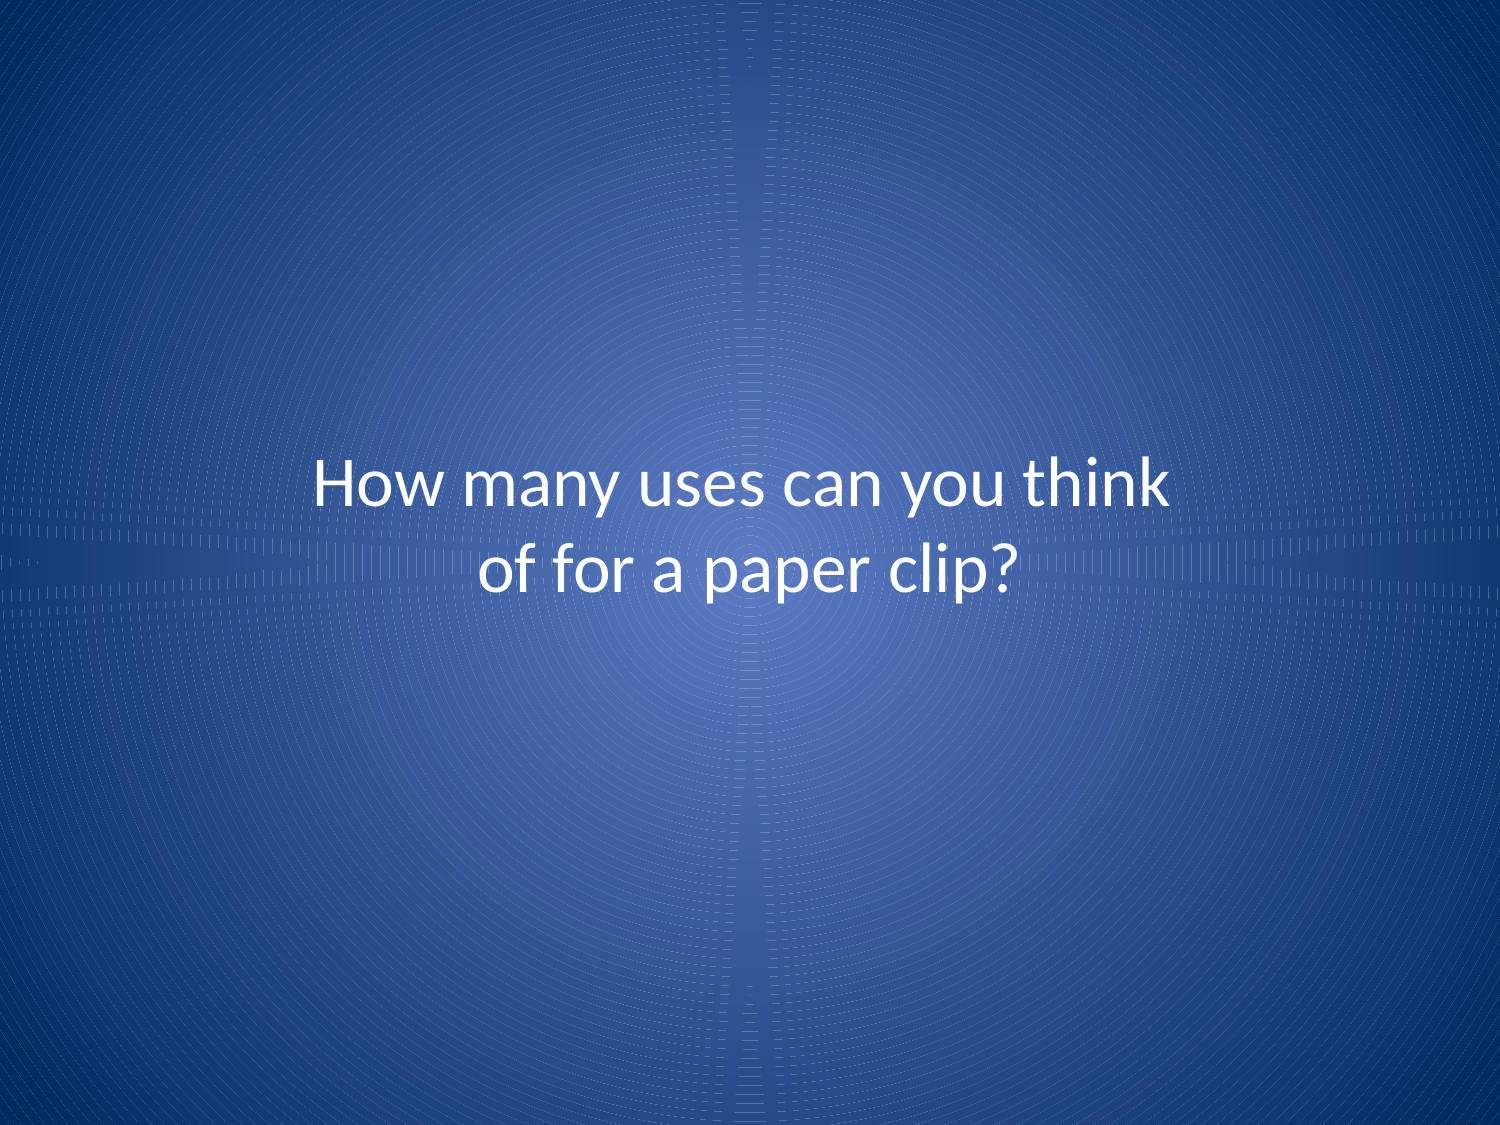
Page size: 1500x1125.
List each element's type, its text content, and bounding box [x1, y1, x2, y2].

title How many uses can you think of for a paper clip? [75, 427, 1425, 615]
